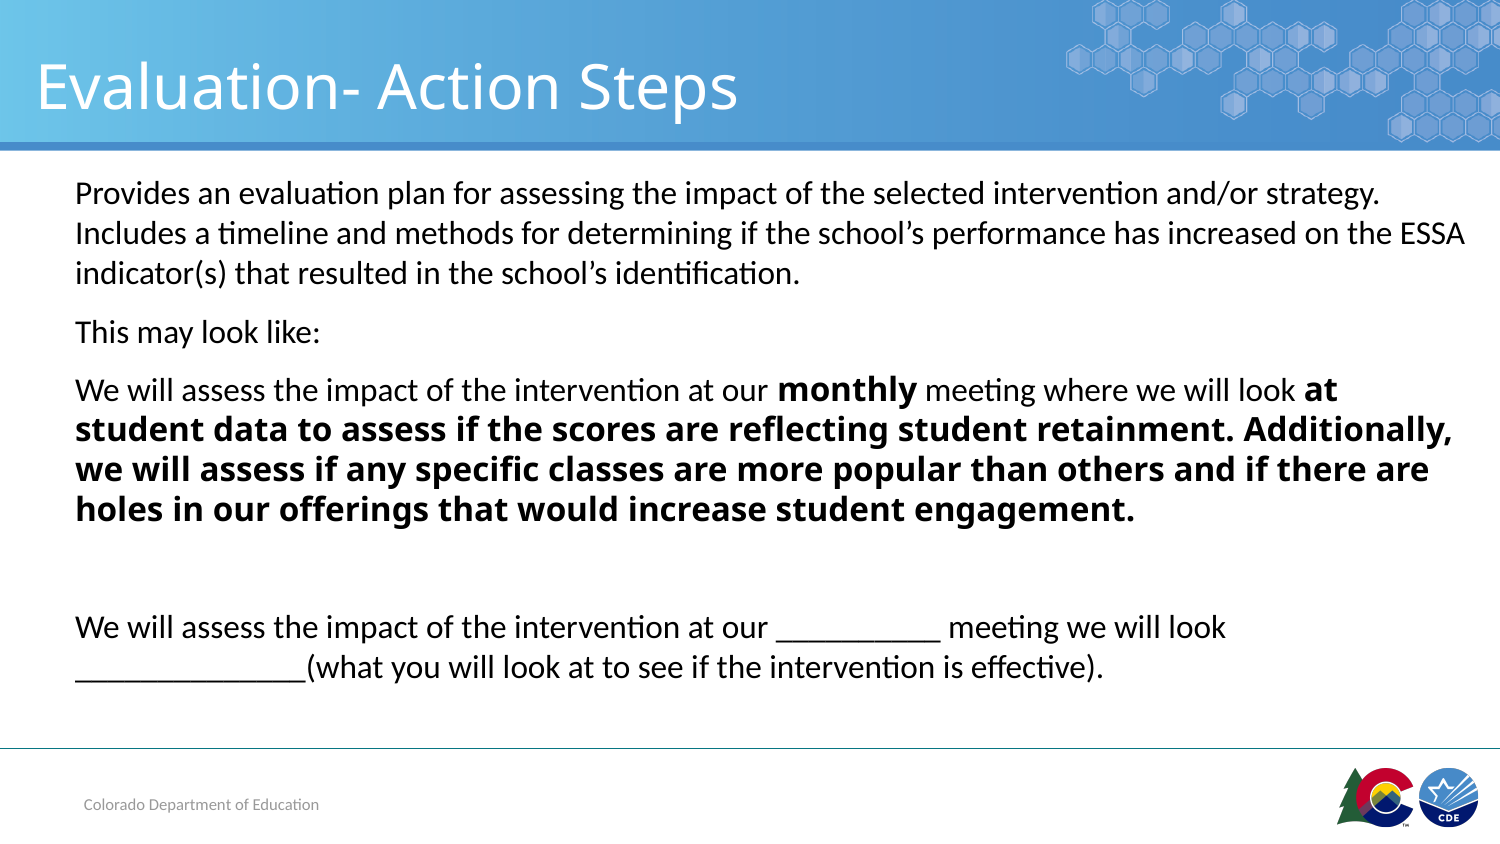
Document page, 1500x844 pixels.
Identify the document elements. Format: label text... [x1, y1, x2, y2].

list Provides an evaluation plan for assessing the impact of the selected intervention and/or strategy. Includes a timeline and methods for determining if the school’s performance has increased on the ESSA indicator(s) that resulted in the school’s identification. This may look like: We will assess the impact of the intervention at our monthly meeting where we will look at student data to assess if the scores are reflecting student retainment. Additionally, we will assess if any specific classes are more popular than others and if there are holes in our offerings that would increase student engagement. We will assess the impact of the intervention at our __________ meeting we will look ______________(what you will look at to see if the intervention is effective). [75, 171, 1473, 712]
picture [0, 0, 1500, 151]
title Evaluation- Action Steps [34, 37, 1433, 132]
picture [1336, 767, 1479, 828]
